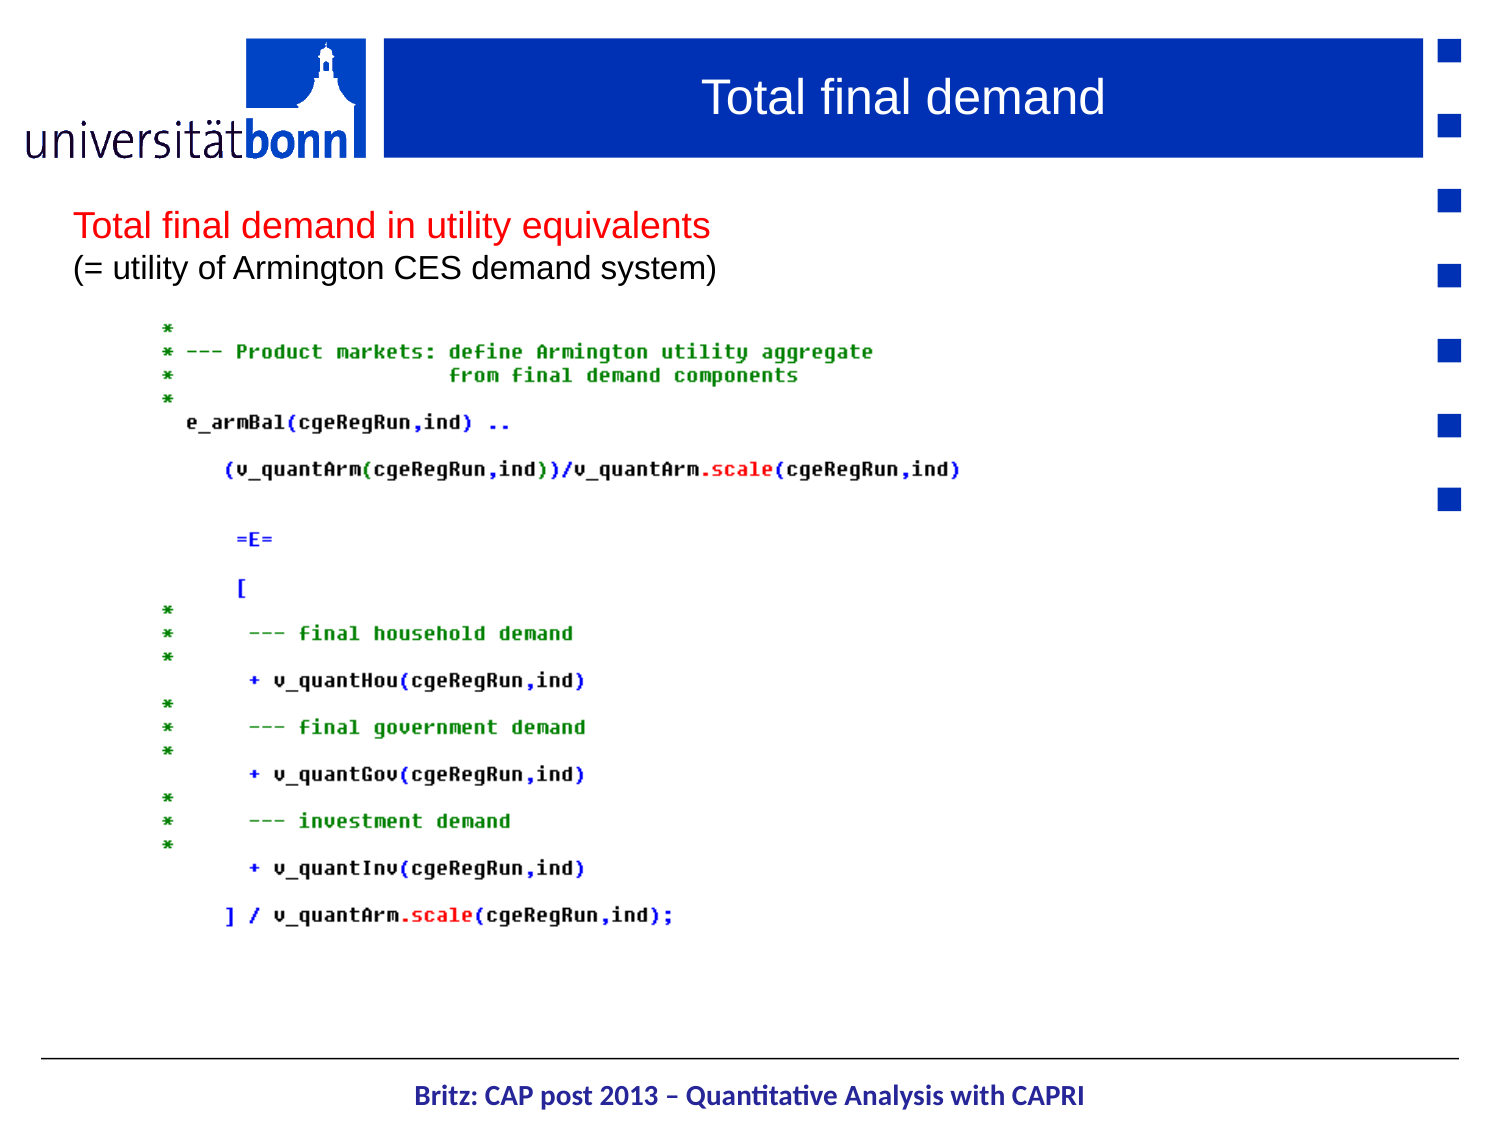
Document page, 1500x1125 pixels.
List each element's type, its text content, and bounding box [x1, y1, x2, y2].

picture [24, 36, 368, 160]
title Total final demand [383, 38, 1424, 158]
text_box Total final demand in utility equivalents (= utility of Armington CES demand system) [58, 193, 734, 294]
picture [149, 315, 1171, 933]
footer Britz: CAP post 2013 – Quantitative Analysis with CAPRI [40, 1070, 1460, 1107]
